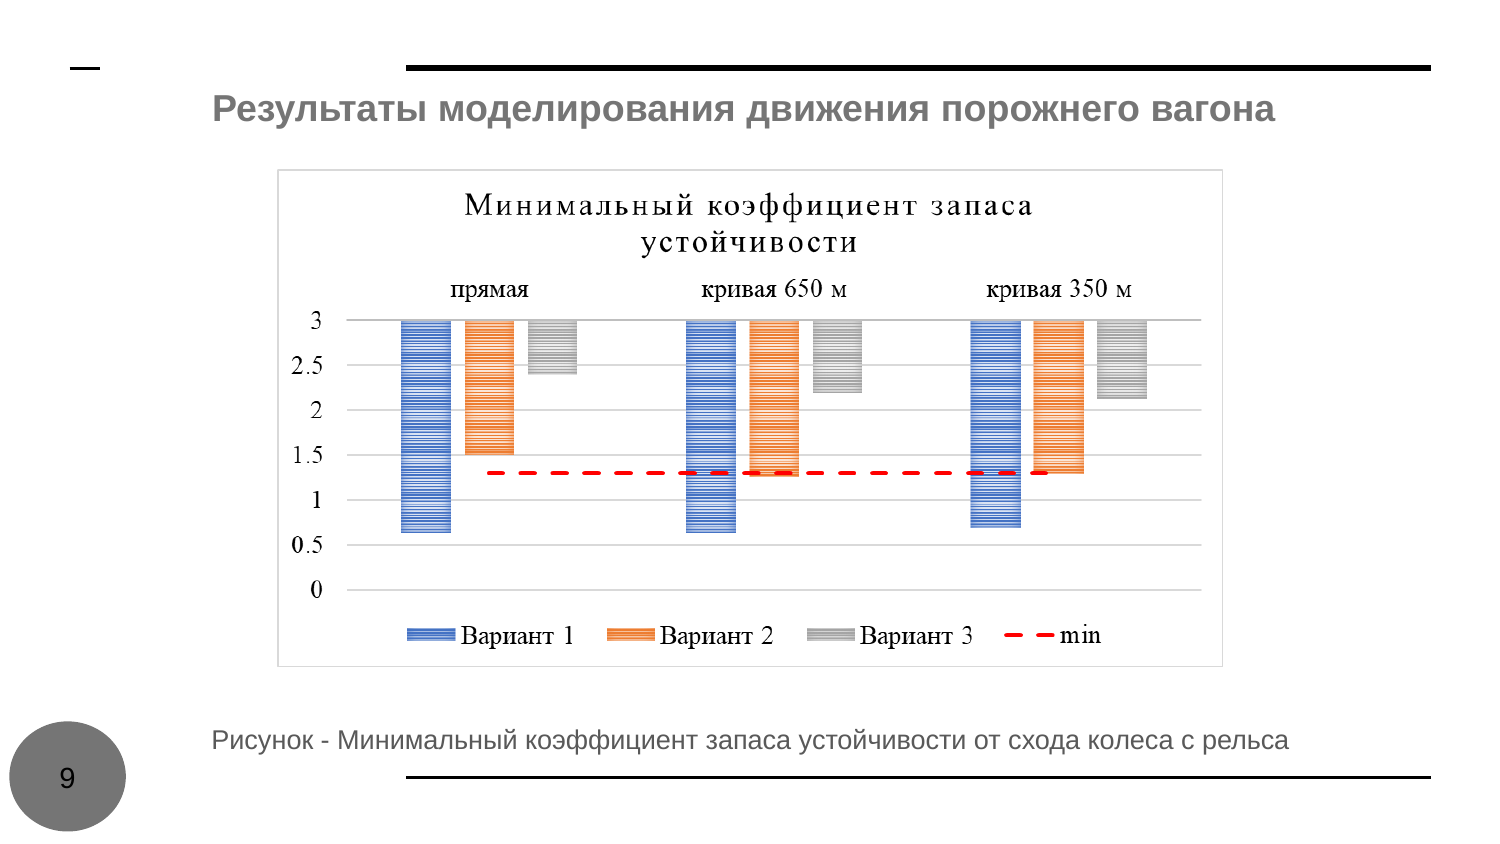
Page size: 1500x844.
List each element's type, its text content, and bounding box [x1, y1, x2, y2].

text_box Результаты моделирования движения порожнего вагона [60, 68, 1428, 144]
text_box 9 [10, 722, 126, 831]
text_box Рисунок - Минимальный коэффициент запаса устойчивости от схода колеса с рельса [165, 691, 1335, 770]
picture [276, 169, 1223, 667]
